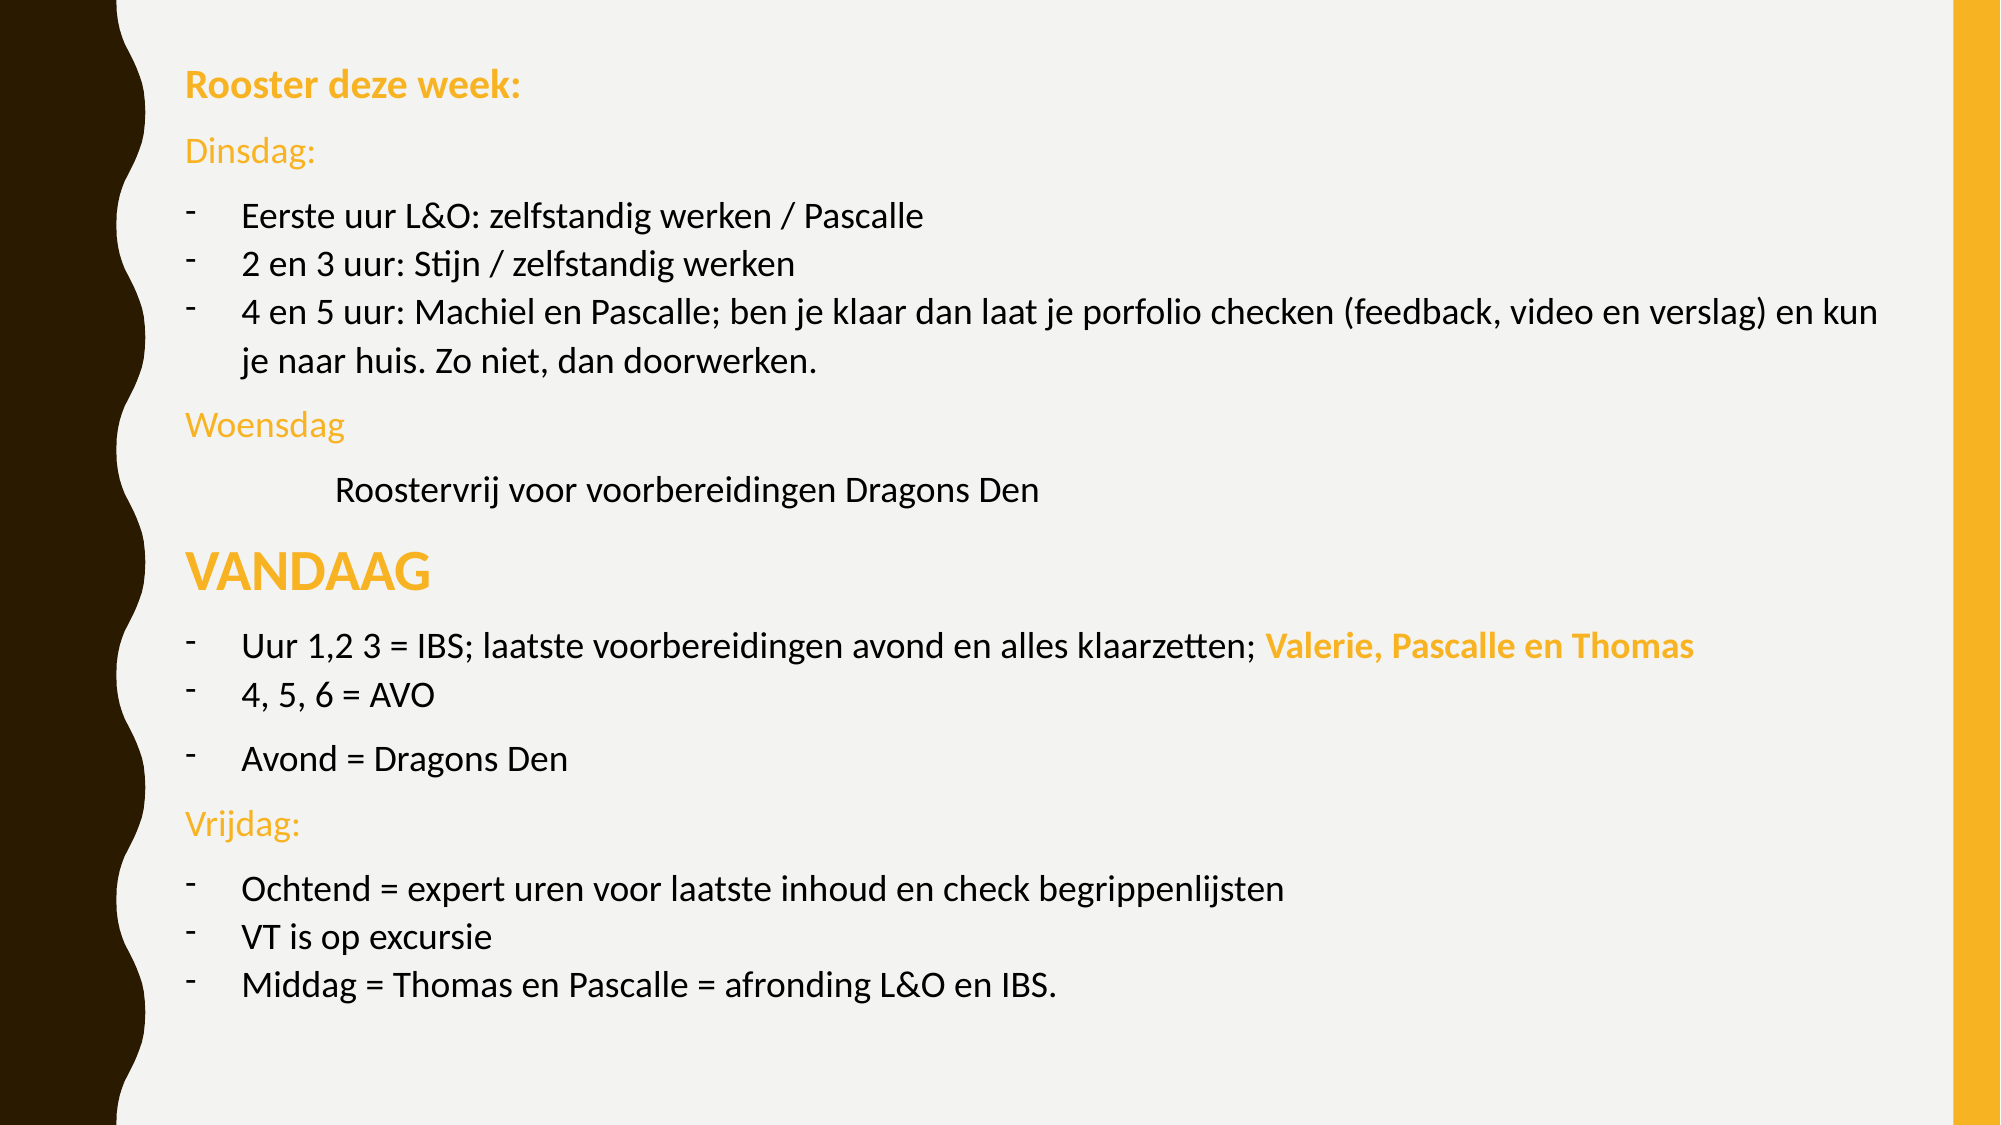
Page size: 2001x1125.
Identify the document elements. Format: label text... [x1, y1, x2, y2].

text_box Rooster deze week: Dinsdag: Eerste uur L&O: zelfstandig werken / Pascalle 2 en 3 uur: Stijn / zelfstandig werken 4 en 5 uur: Machiel en Pascalle; ben je klaar dan laat je porfolio checken (feedback, video en verslag) en kun je naar huis. Zo niet, dan doorwerken. Woensdag Roostervrij voor voorbereidingen Dragons Den VANDAAG Uur 1,2 3 = IBS; laatste voorbereidingen avond en alles klaarzetten; Valerie, Pascalle en Thomas 4, 5, 6 = AVO Avond = Dragons Den Vrijdag: Ochtend = expert uren voor laatste inhoud en check begrippenlijsten VT is op excursie Middag = Thomas en Pascalle = afronding L&O en IBS. [170, 45, 1905, 1013]
